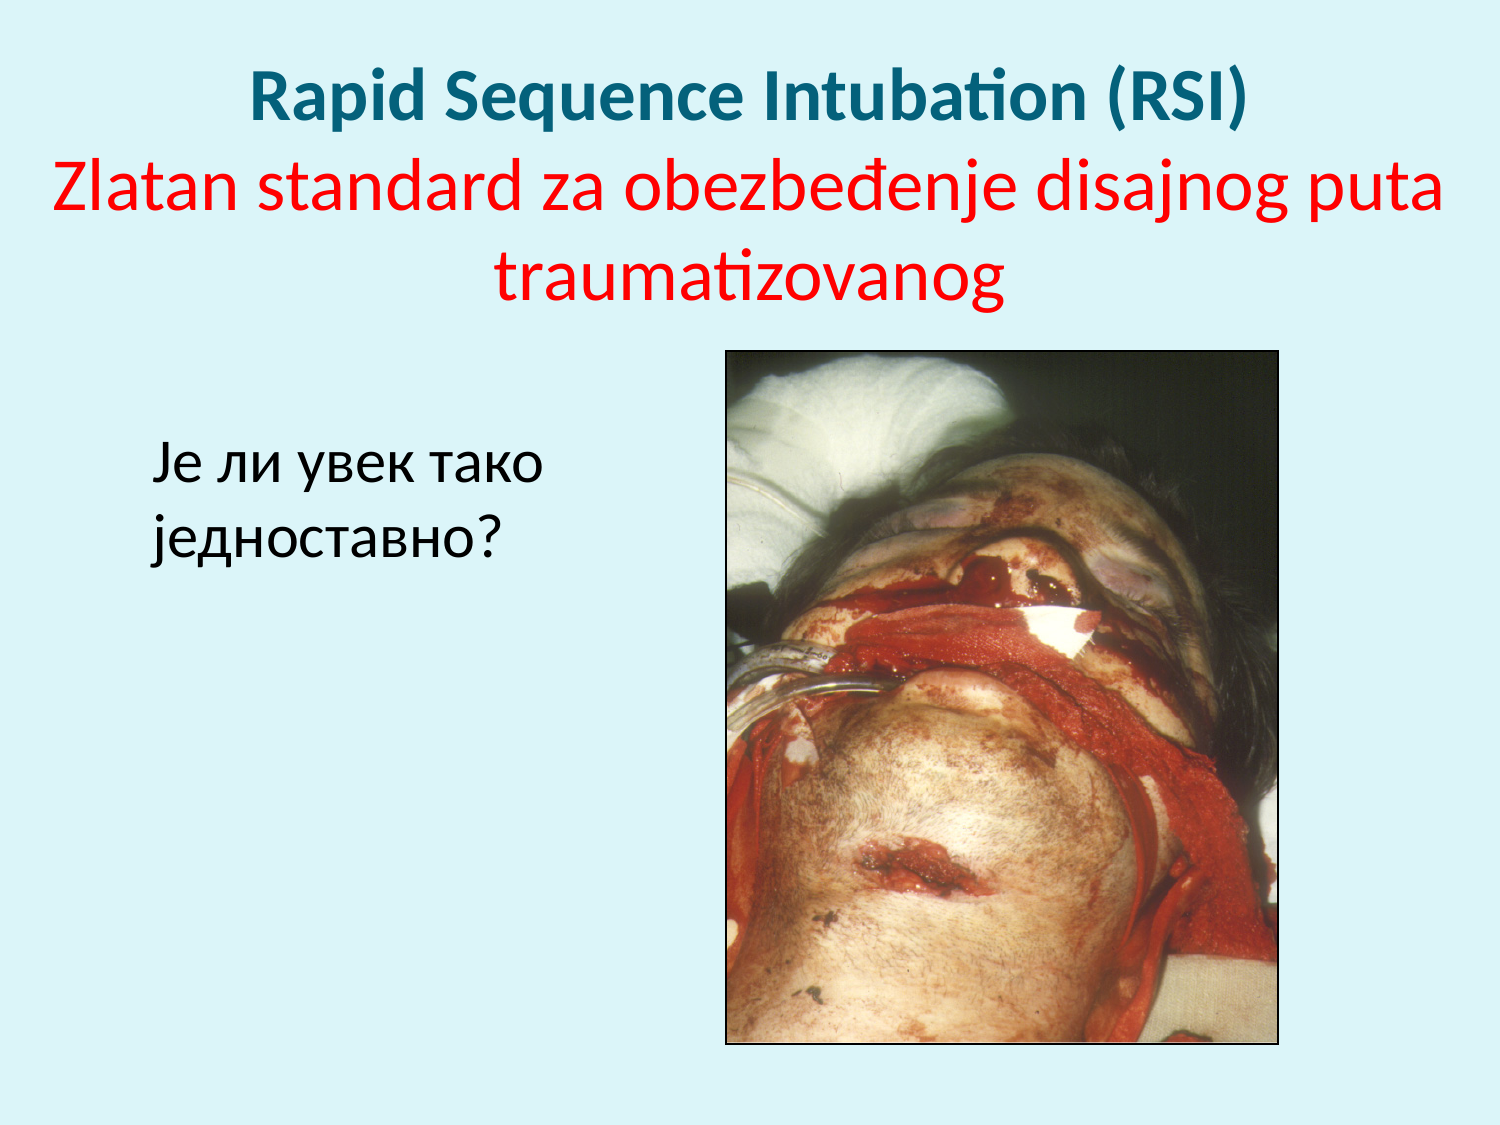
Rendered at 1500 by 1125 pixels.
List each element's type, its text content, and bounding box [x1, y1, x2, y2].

picture [726, 351, 1278, 1044]
list Је ли увек тако једноставно? [137, 337, 845, 1113]
title Rapid Sequence Intubation (RSI) Zlatan standard za obezbeđenje disajnog puta traumatizovanog [0, 82, 1500, 369]
